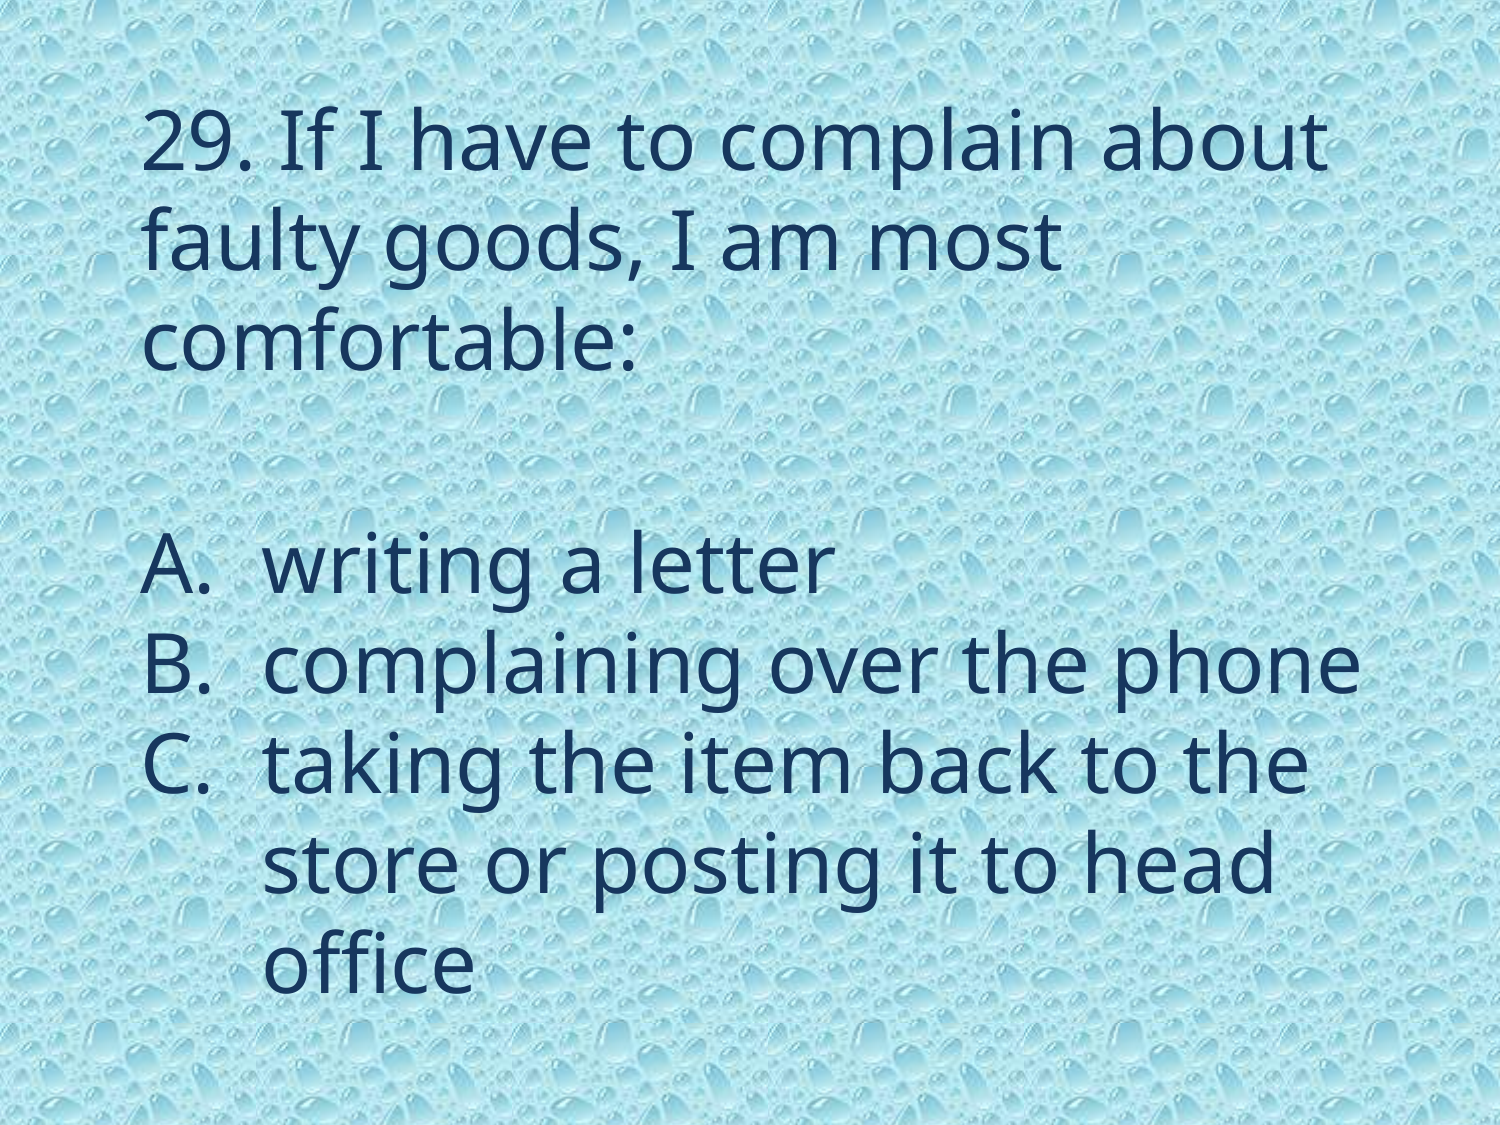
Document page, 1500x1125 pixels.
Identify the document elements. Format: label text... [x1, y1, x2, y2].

text_box 29. If I have to complain about faulty goods, I am most comfortable: writing a letter complaining over the phone taking the item back to the store or posting it to head office [124, 80, 1400, 1063]
picture [0, 0, 1500, 1125]
